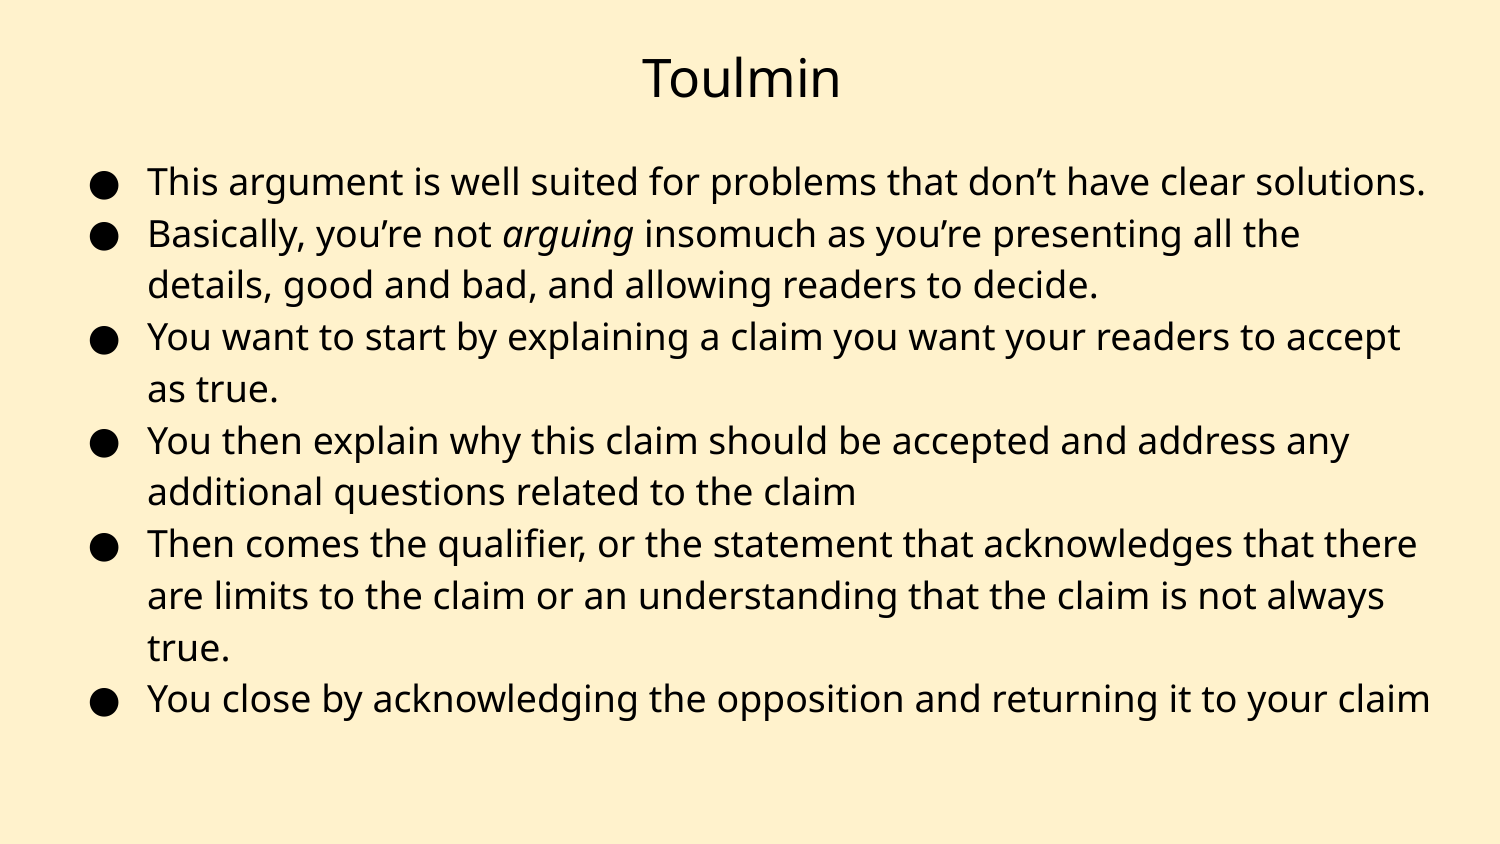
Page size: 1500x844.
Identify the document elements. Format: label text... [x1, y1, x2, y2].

list This argument is well suited for problems that don’t have clear solutions. Basically, you’re not arguing insomuch as you’re presenting all the details, good and bad, and allowing readers to decide. You want to start by explaining a claim you want your readers to accept as true. You then explain why this claim should be accepted and address any additional questions related to the claim Then comes the qualifier, or the statement that acknowledges that there are limits to the claim or an understanding that the claim is not always true. You close by acknowledging the opposition and returning it to your claim [51, 136, 1449, 750]
title Toulmin [43, 29, 1442, 124]
